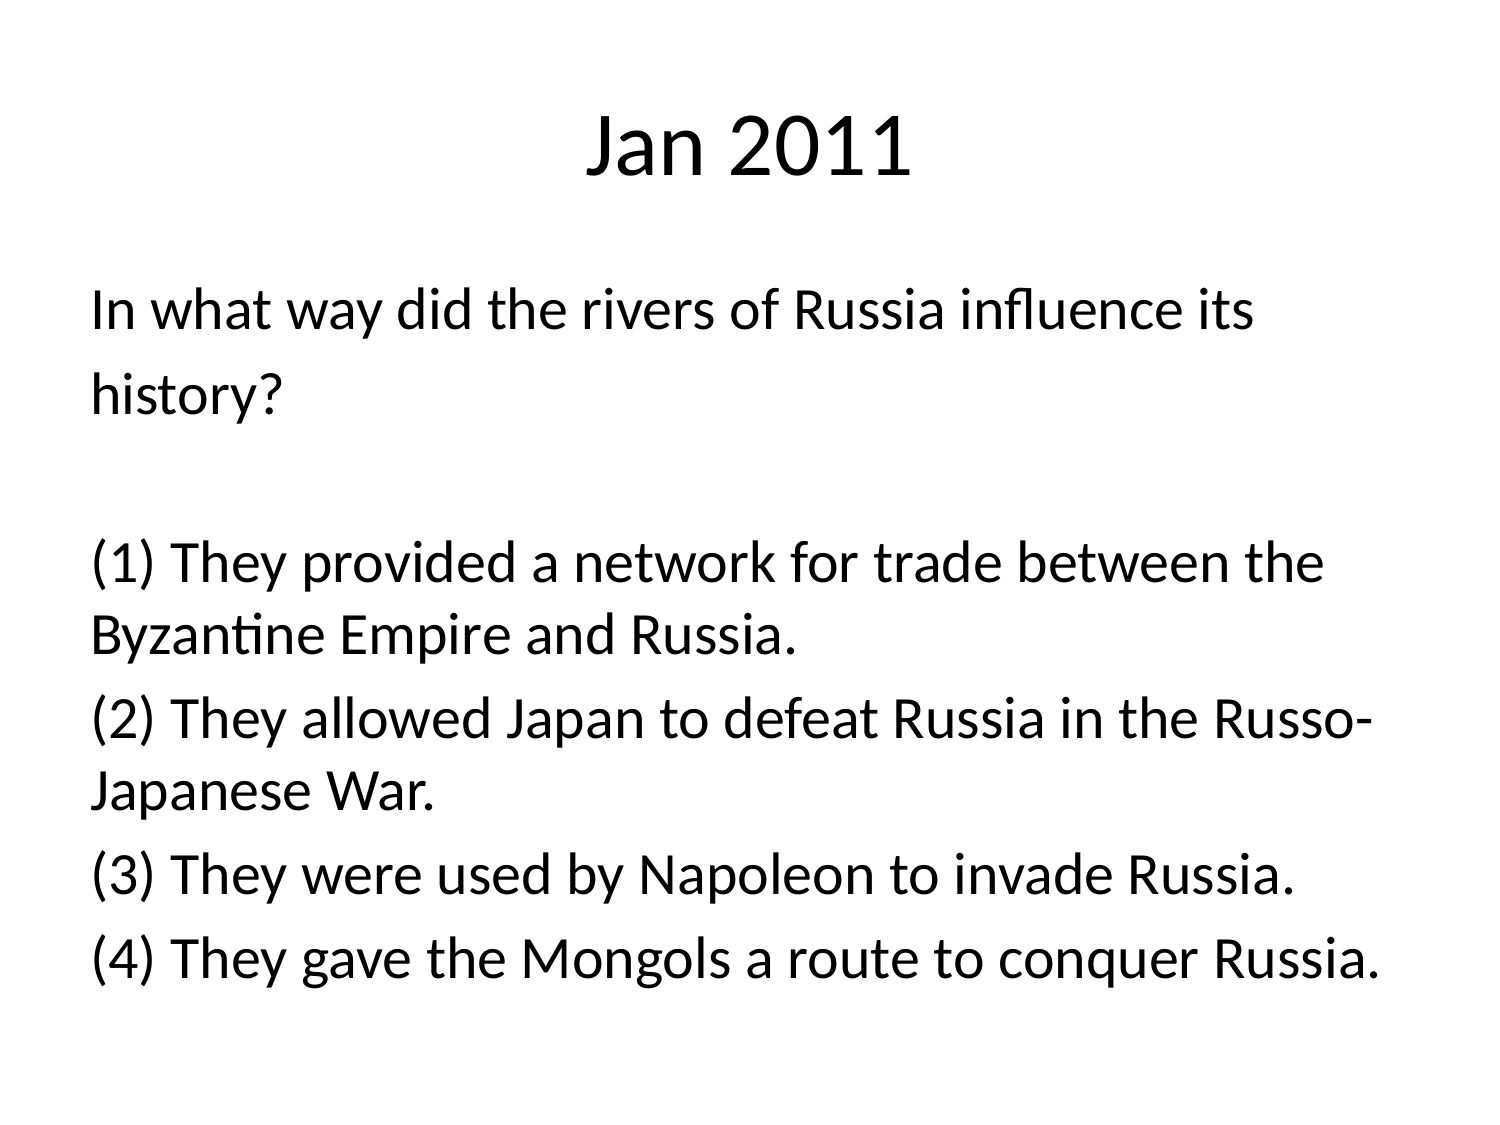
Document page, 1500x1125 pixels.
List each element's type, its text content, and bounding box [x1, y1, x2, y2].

title Jan 2011 [75, 45, 1425, 233]
list In what way did the rivers of Russia influence its history? (1) They provided a network for trade between the Byzantine Empire and Russia. (2) They allowed Japan to defeat Russia in the Russo-Japanese War. (3) They were used by Napoleon to invade Russia. (4) They gave the Mongols a route to conquer Russia. [75, 262, 1475, 1005]
